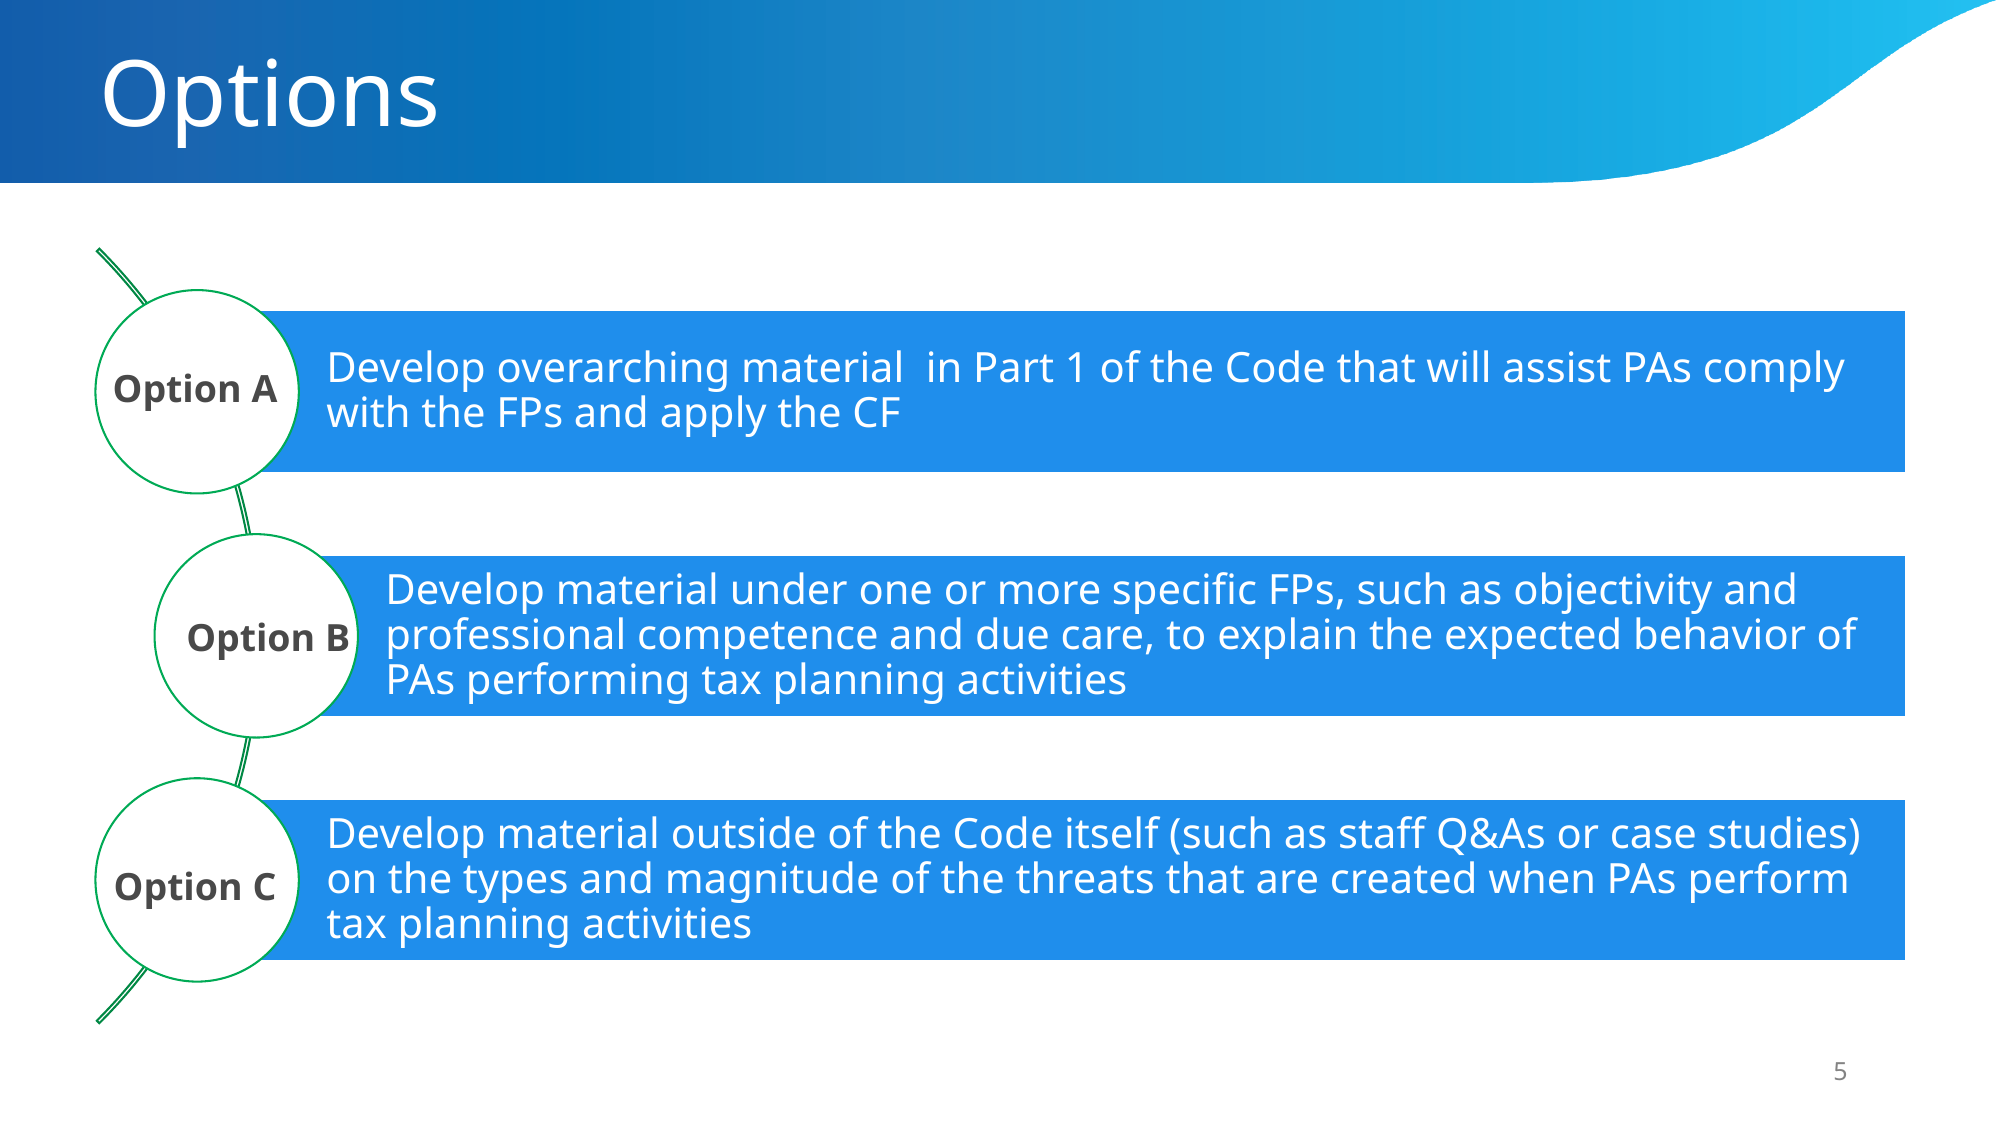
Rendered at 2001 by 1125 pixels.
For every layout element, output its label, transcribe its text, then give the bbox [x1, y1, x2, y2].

picture [0, 0, 2000, 183]
title Options [84, 1, 1810, 177]
slide_number 5 [1412, 1043, 1863, 1103]
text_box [84, 229, 1918, 1043]
